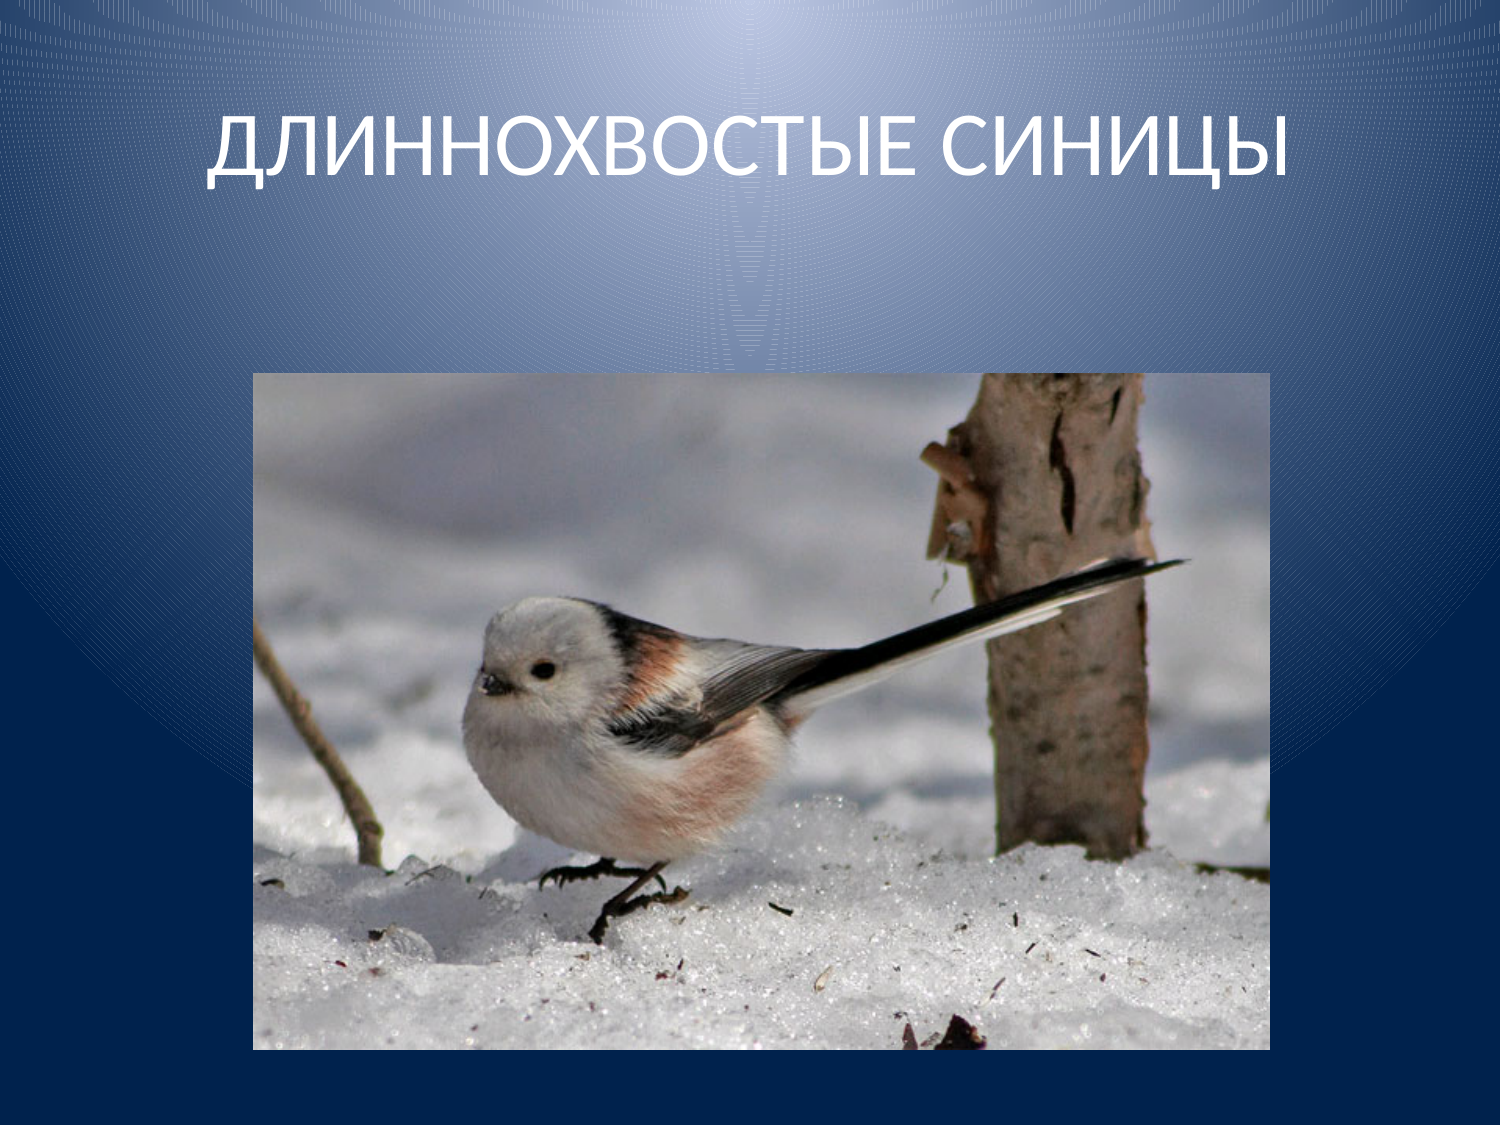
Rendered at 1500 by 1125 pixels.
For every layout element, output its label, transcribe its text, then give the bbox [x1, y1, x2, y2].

title ДЛИННОХВОСТЫЕ СИНИЦЫ [75, 45, 1425, 233]
picture [253, 373, 1270, 1051]
